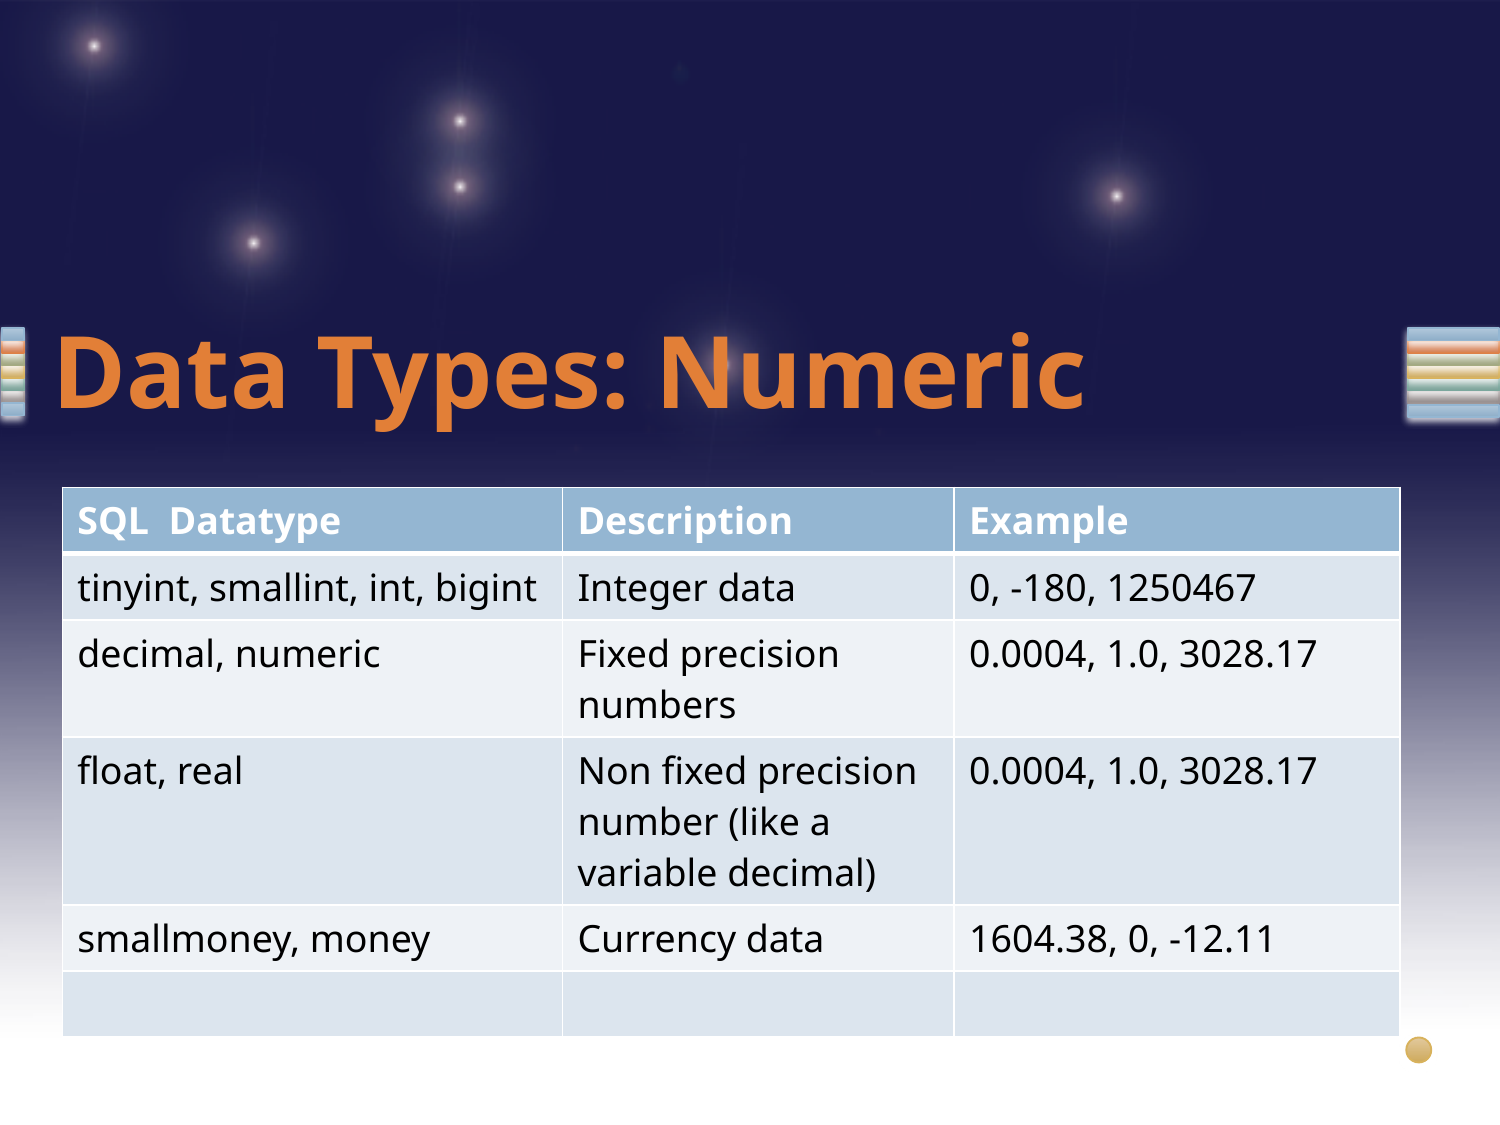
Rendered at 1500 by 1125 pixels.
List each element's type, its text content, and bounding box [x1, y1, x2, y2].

text_box [74, 462, 1438, 1050]
table_cell [63, 972, 562, 1036]
table_header Description [563, 488, 953, 551]
table_cell float, real [63, 738, 562, 904]
table_header SQL Datatype [63, 488, 562, 551]
picture [0, 0, 1500, 1125]
table_cell tinyint, smallint, int, bigint [63, 556, 562, 619]
table_cell 0, -180, 1250467 [955, 556, 1399, 619]
table_header Example [955, 488, 1399, 551]
table_cell 1604.38, 0, -12.11 [955, 906, 1399, 970]
table_cell Non fixed precision number (like a variable decimal) [563, 738, 953, 904]
table_cell decimal, numeric [63, 621, 562, 736]
table_cell Currency data [563, 906, 953, 970]
title Data Types: Numeric [37, 275, 1388, 463]
table_cell [955, 972, 1399, 1036]
table_cell Fixed precision numbers [563, 621, 953, 736]
table_cell 0.0004, 1.0, 3028.17 [955, 738, 1399, 904]
table_cell 0.0004, 1.0, 3028.17 [955, 621, 1399, 736]
table_cell smallmoney, money [63, 906, 562, 970]
table_cell Integer data [563, 556, 953, 619]
table_cell [563, 972, 953, 1036]
